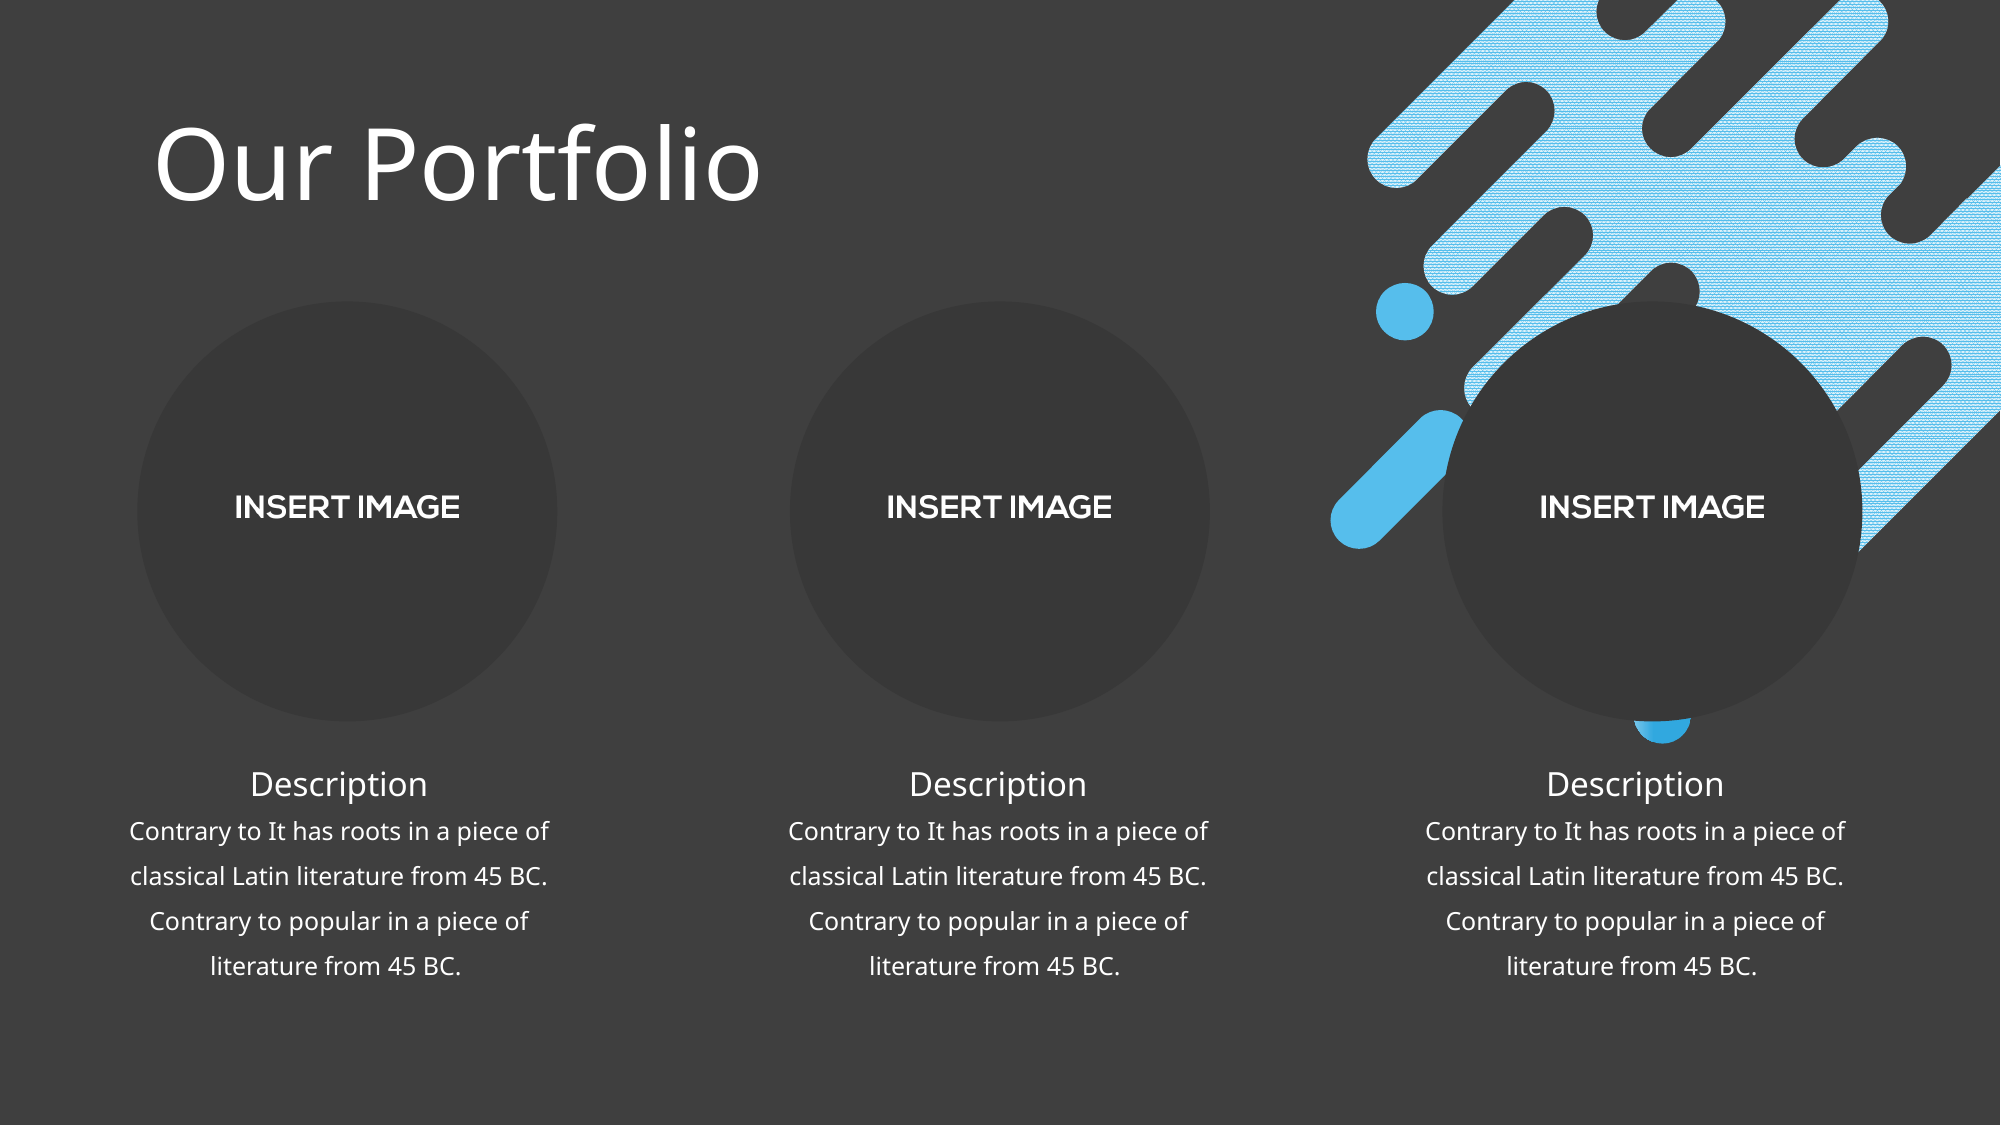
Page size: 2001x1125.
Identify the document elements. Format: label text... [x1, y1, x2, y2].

text_box Description [189, 755, 490, 793]
text_box Contrary to It has roots in a piece of classical Latin literature from 45 BC. Contrary to popular in a piece of literature from 45 BC. [751, 793, 1246, 1001]
text_box Description [848, 755, 1149, 793]
picture [789, 301, 1210, 722]
picture [137, 301, 558, 722]
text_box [1327, 0, 2000, 747]
picture [1442, 301, 1863, 722]
title Our Portfolio [137, 59, 1327, 278]
text_box Description [1485, 755, 1786, 793]
text_box Contrary to It has roots in a piece of classical Latin literature from 45 BC. Contrary to popular in a piece of literature from 45 BC. [92, 793, 587, 1001]
text_box Contrary to It has roots in a piece of classical Latin literature from 45 BC. Contrary to popular in a piece of literature from 45 BC. [1388, 793, 1883, 1001]
